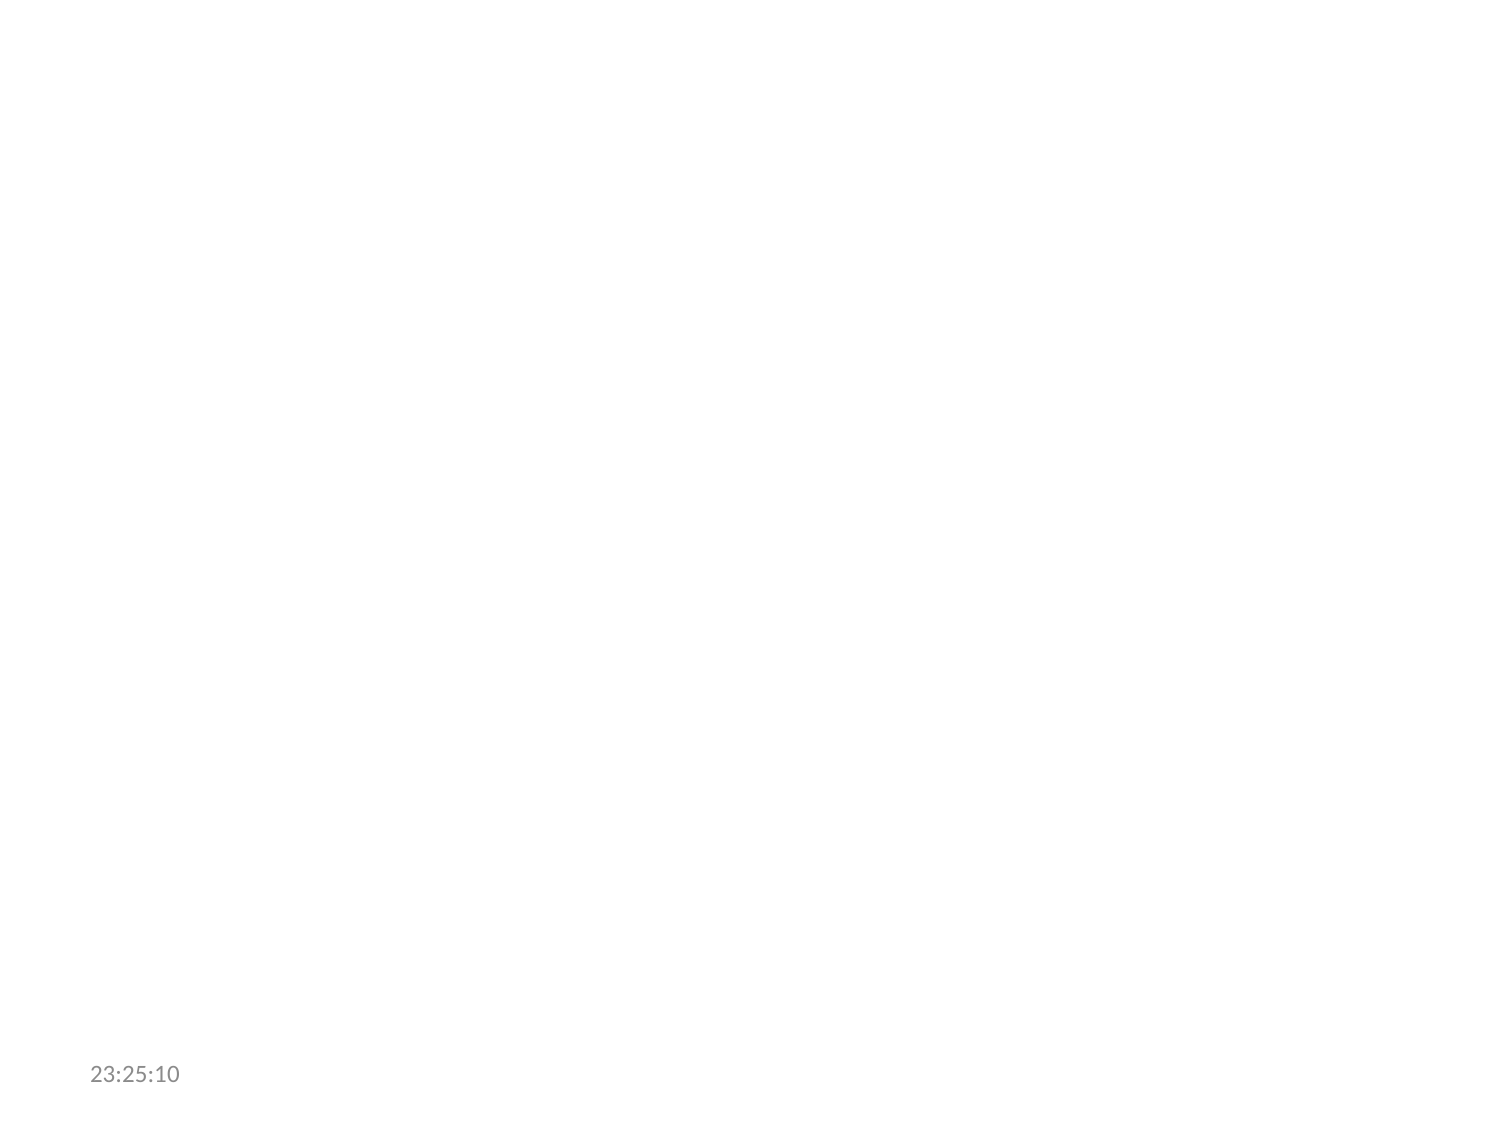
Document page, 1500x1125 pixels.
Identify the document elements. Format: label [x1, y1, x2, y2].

slide_number [75, 1042, 425, 1103]
